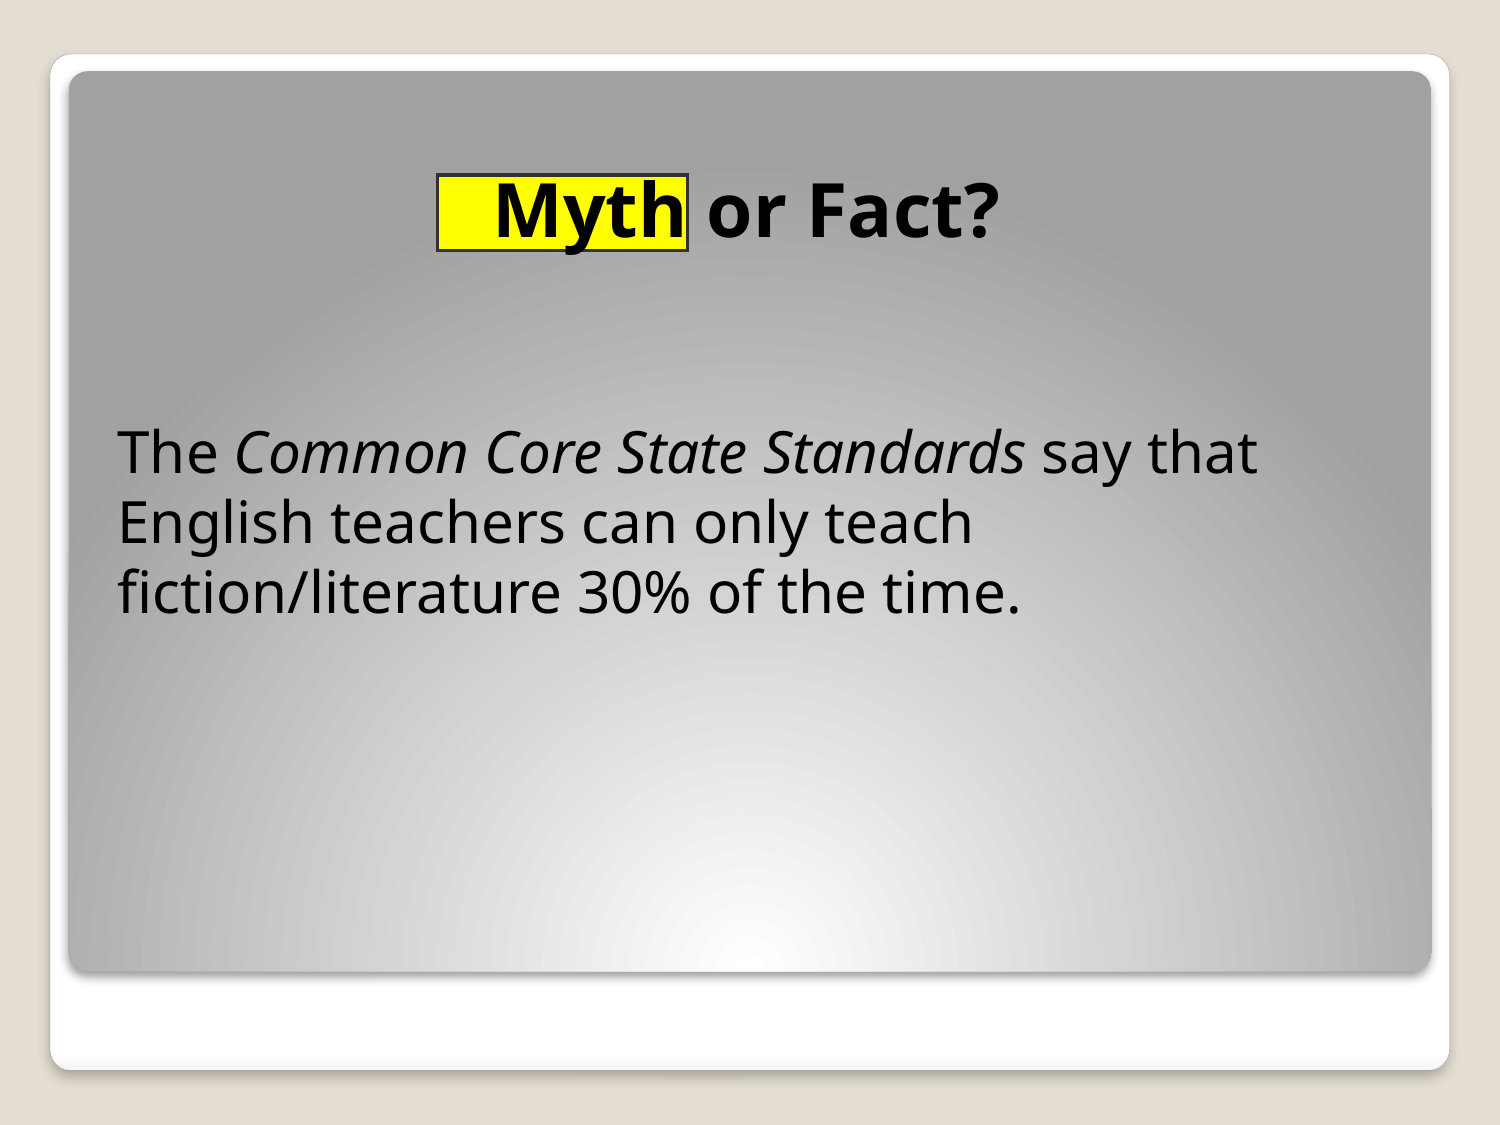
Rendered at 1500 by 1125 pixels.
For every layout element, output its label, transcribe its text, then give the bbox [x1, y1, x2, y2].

title Myth or Fact? [75, 87, 1418, 260]
list The Common Core State Standards say that English teachers can only teach fiction/literature 30% of the time. [87, 399, 1413, 750]
